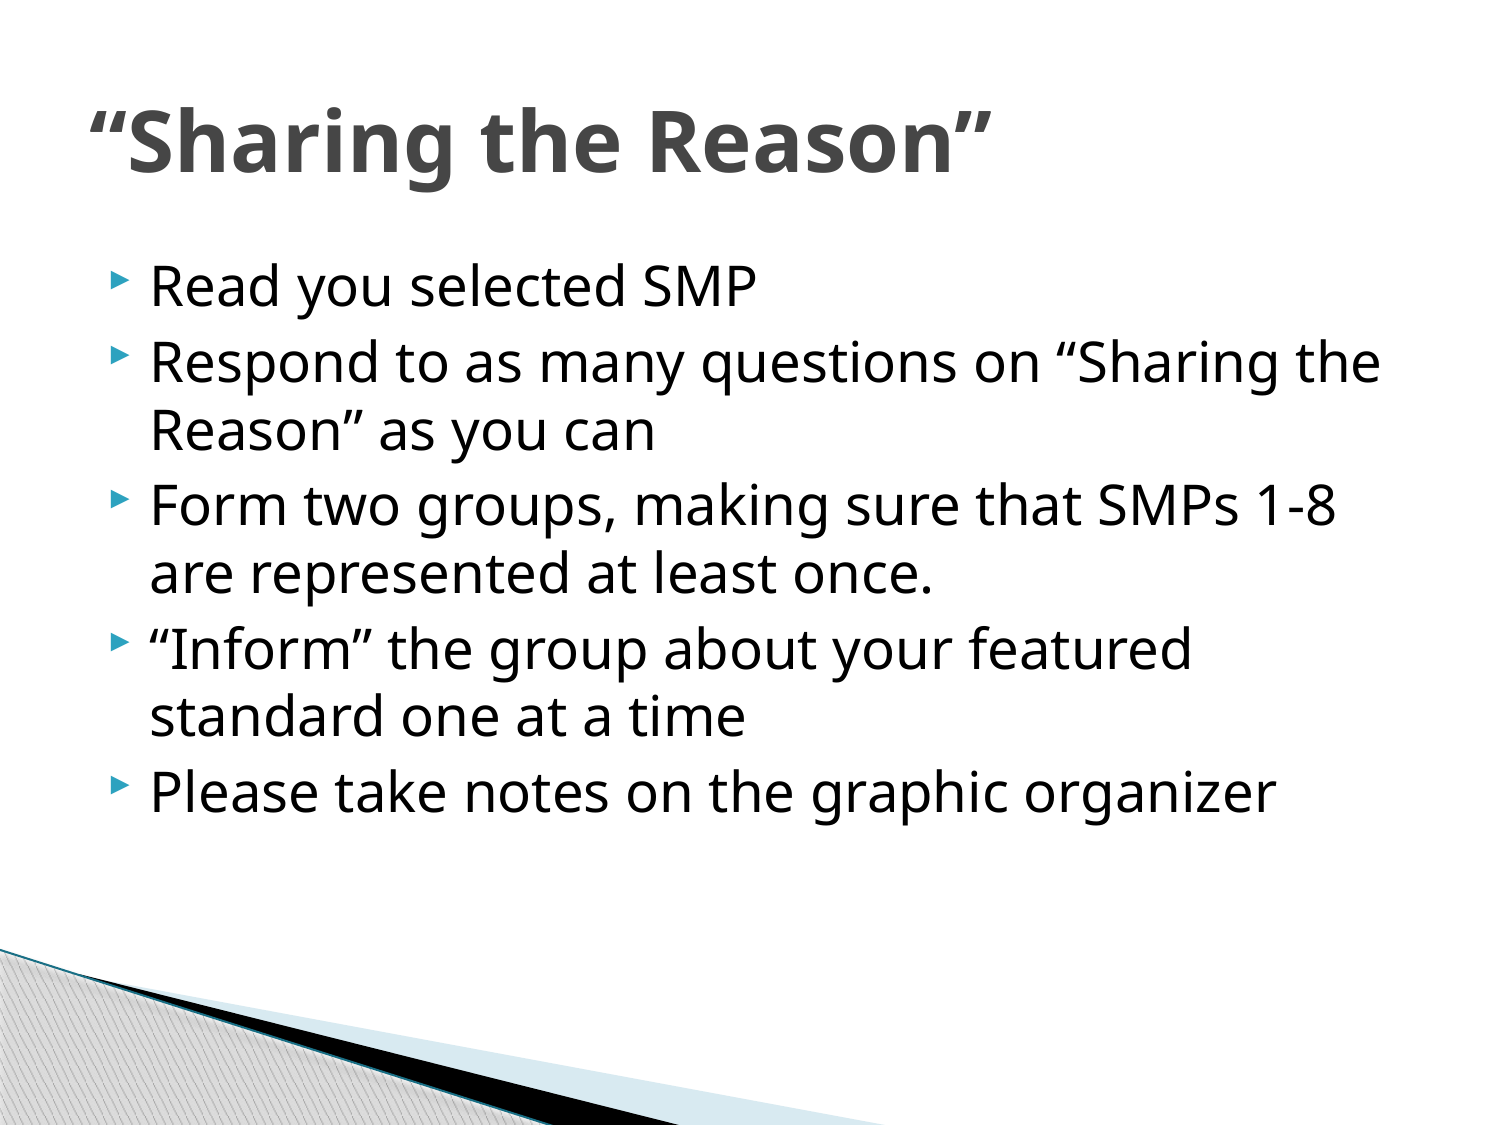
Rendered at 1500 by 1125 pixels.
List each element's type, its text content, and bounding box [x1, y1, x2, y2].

title “Sharing the Reason” [75, 45, 1425, 233]
list Read you selected SMP Respond to as many questions on “Sharing the Reason” as you can Form two groups, making sure that SMPs 1-8 are represented at least once. “Inform” the group about your featured standard one at a time Please take notes on the graphic organizer [75, 243, 1425, 986]
